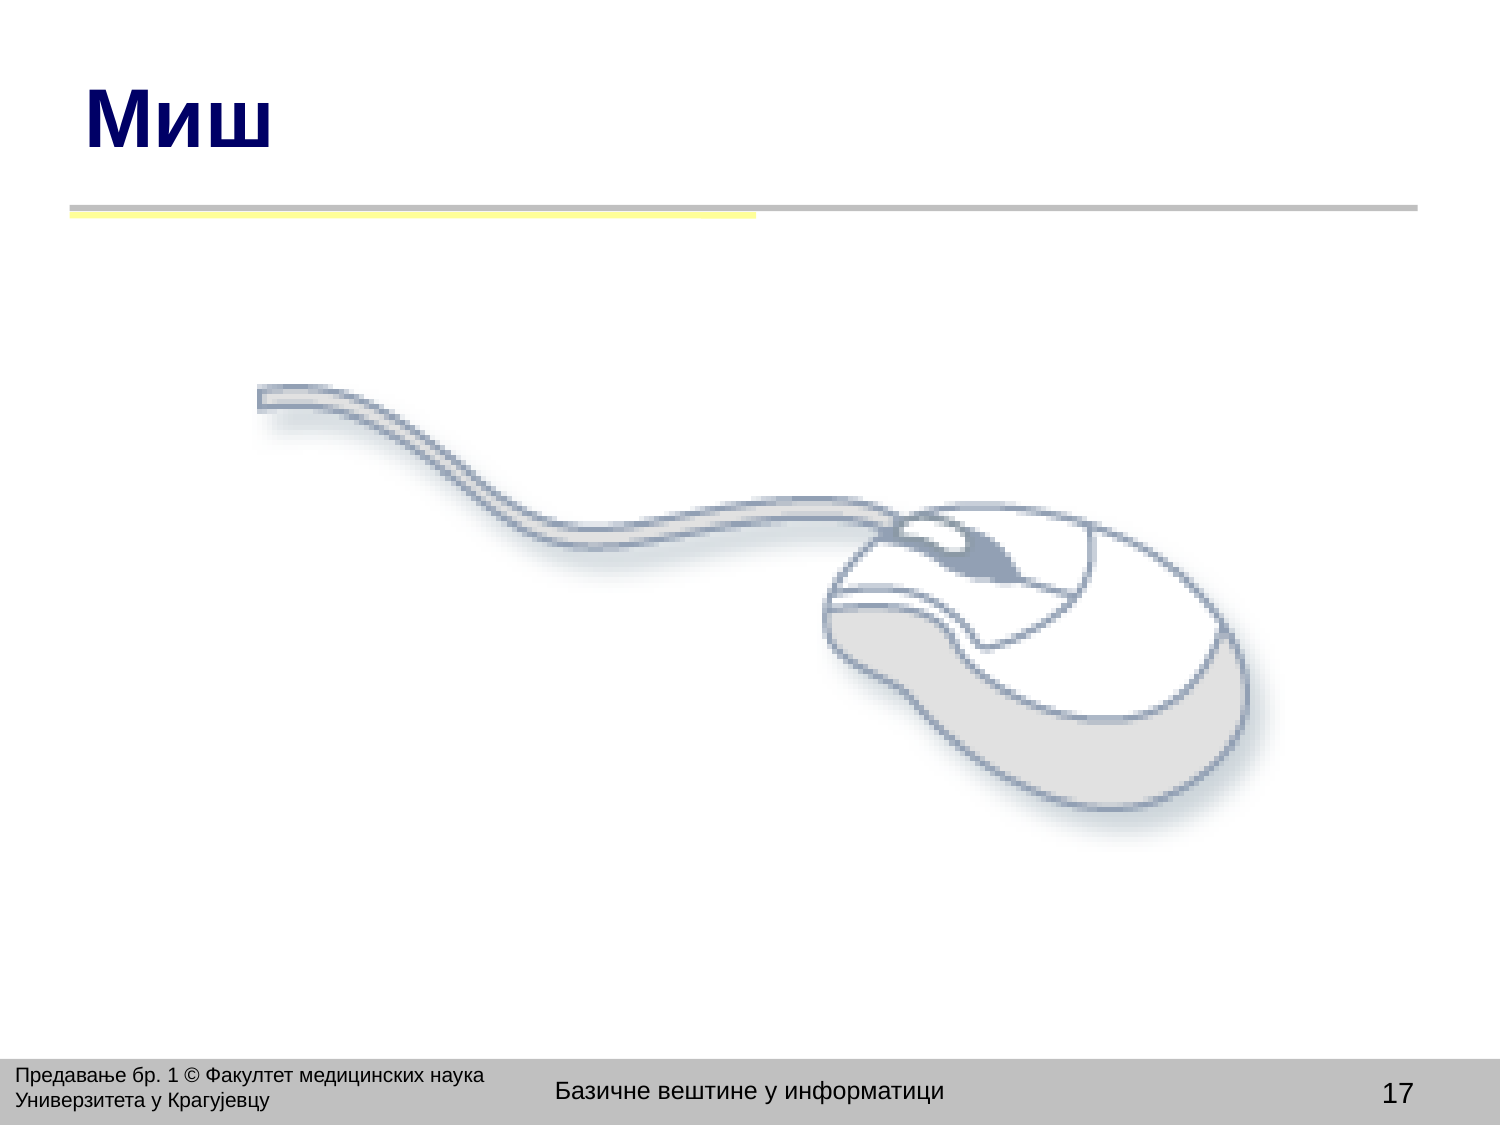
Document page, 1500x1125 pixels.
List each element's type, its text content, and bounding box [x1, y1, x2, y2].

footer Базичне вештине у информатици [512, 1066, 988, 1125]
slide_number Предавање бр. 1 © Факултет медицинских наука Универзитета у Крагујевцу [0, 1053, 599, 1108]
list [166, 308, 1347, 909]
slide_number 17 [1079, 1066, 1430, 1125]
title Миш [69, 19, 1426, 208]
